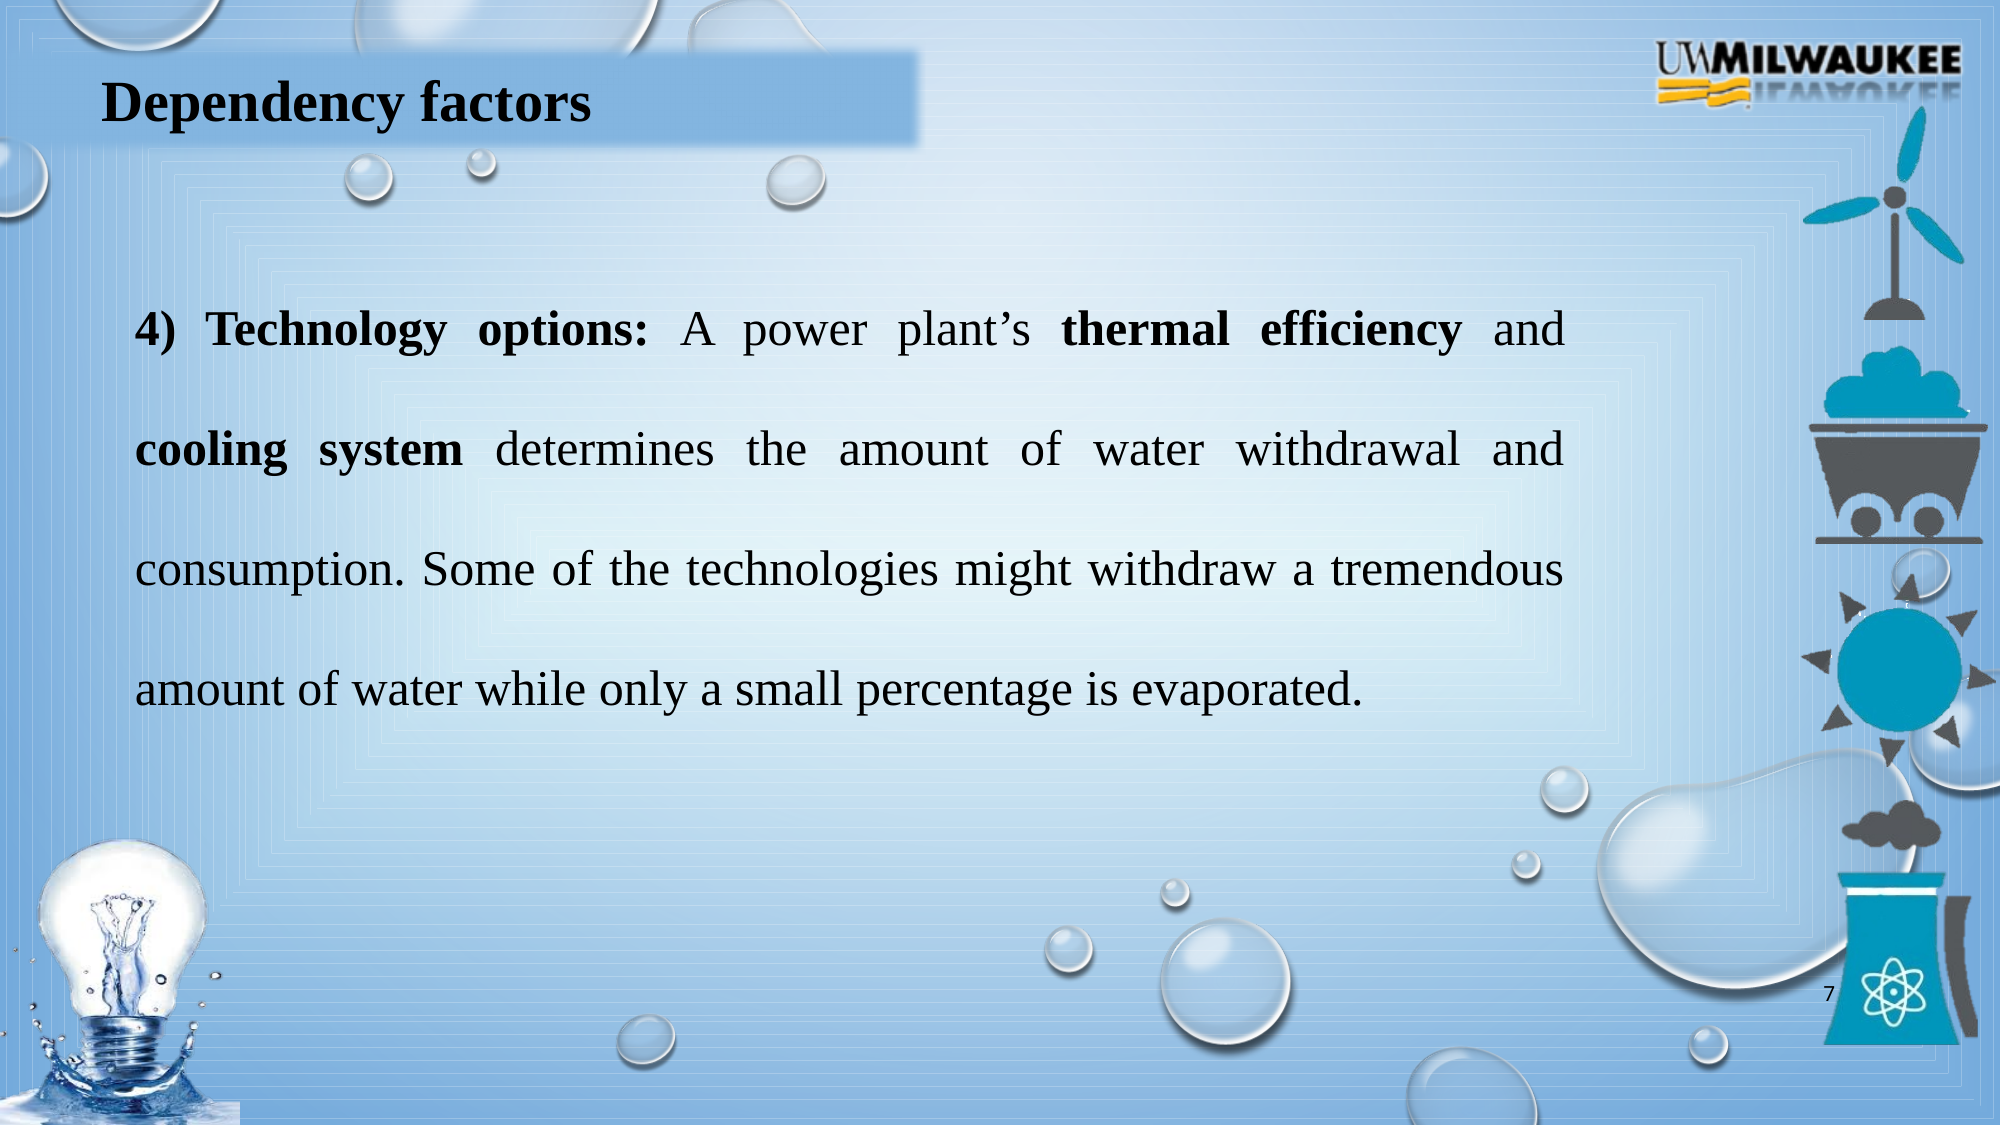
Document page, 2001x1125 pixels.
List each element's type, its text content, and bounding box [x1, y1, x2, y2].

text_box Dependency factors [17, 58, 909, 138]
slide_number 7 [1724, 965, 1803, 1025]
picture [0, 0, 2000, 1125]
text_box 4) Technology options: A power plant’s thermal efficiency and cooling system determines the amount of water withdrawal and consumption. Some of the technologies might withdraw a tremendous amount of water while only a small percentage is evaporated. [119, 227, 1580, 768]
